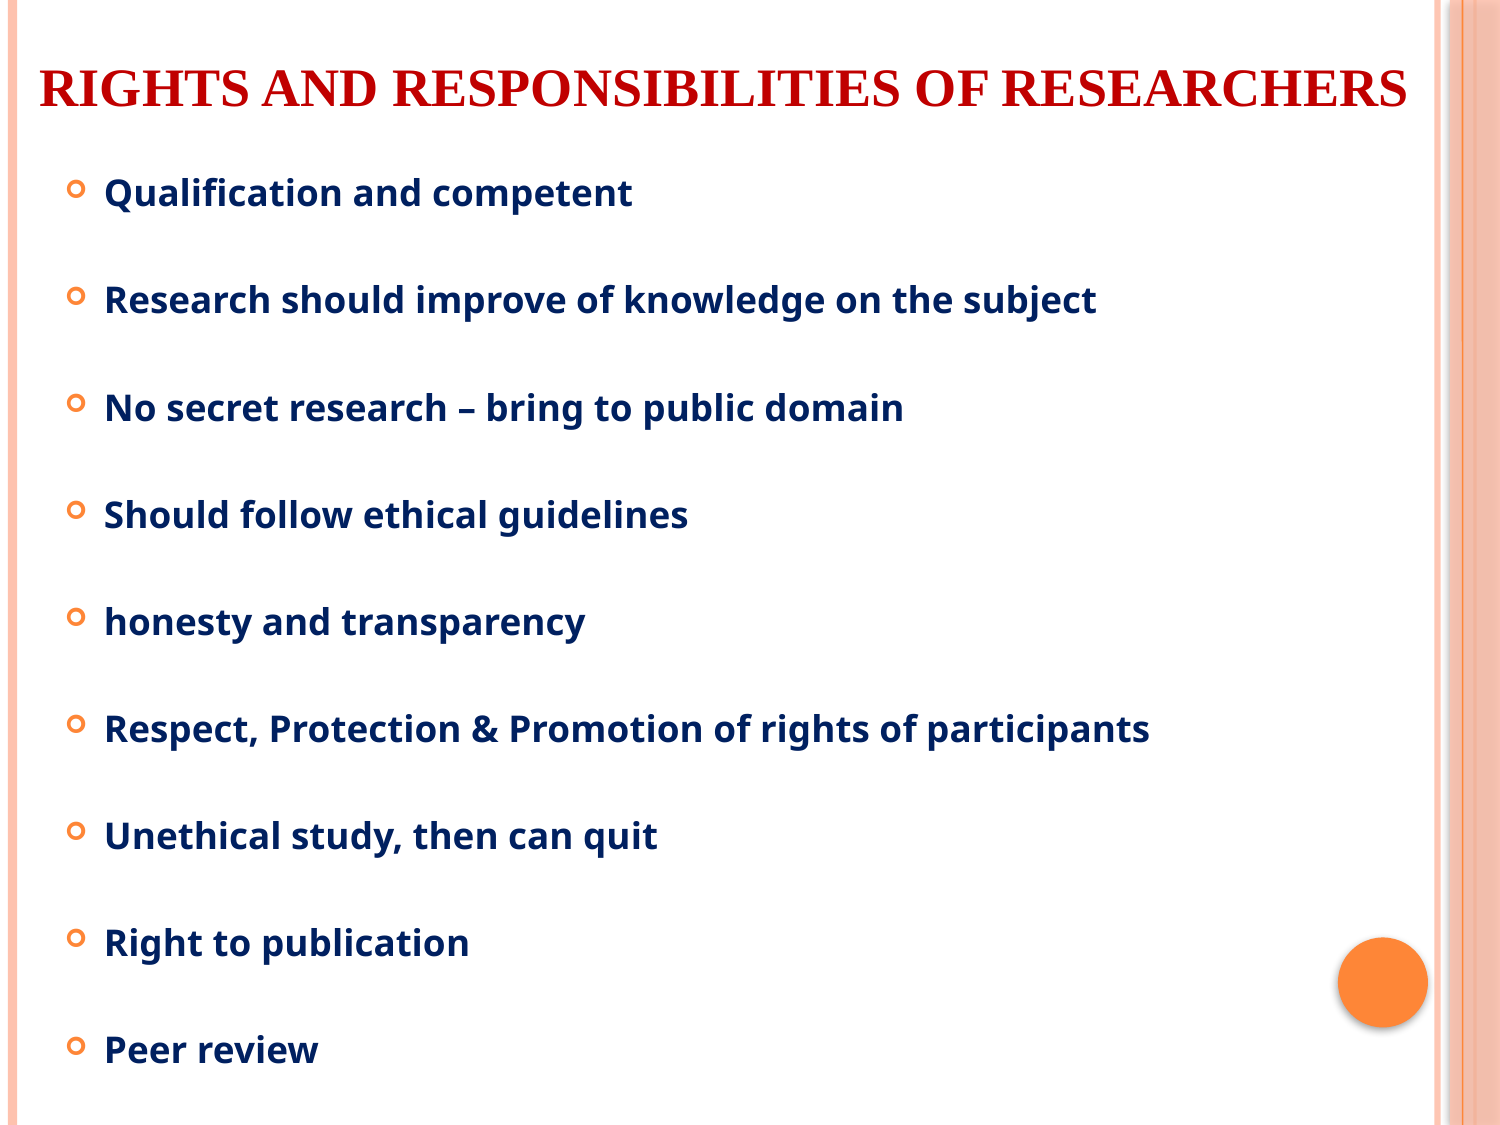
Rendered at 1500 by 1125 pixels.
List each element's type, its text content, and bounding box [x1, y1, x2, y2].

list Qualification and competent Research should improve of knowledge on the subject No secret research – bring to public domain Should follow ethical guidelines honesty and transparency Respect, Protection & Promotion of rights of participants Unethical study, then can quit Right to publication Peer review [50, 162, 1450, 1088]
title Rights and Responsibilities of Researchers [24, 0, 1450, 188]
